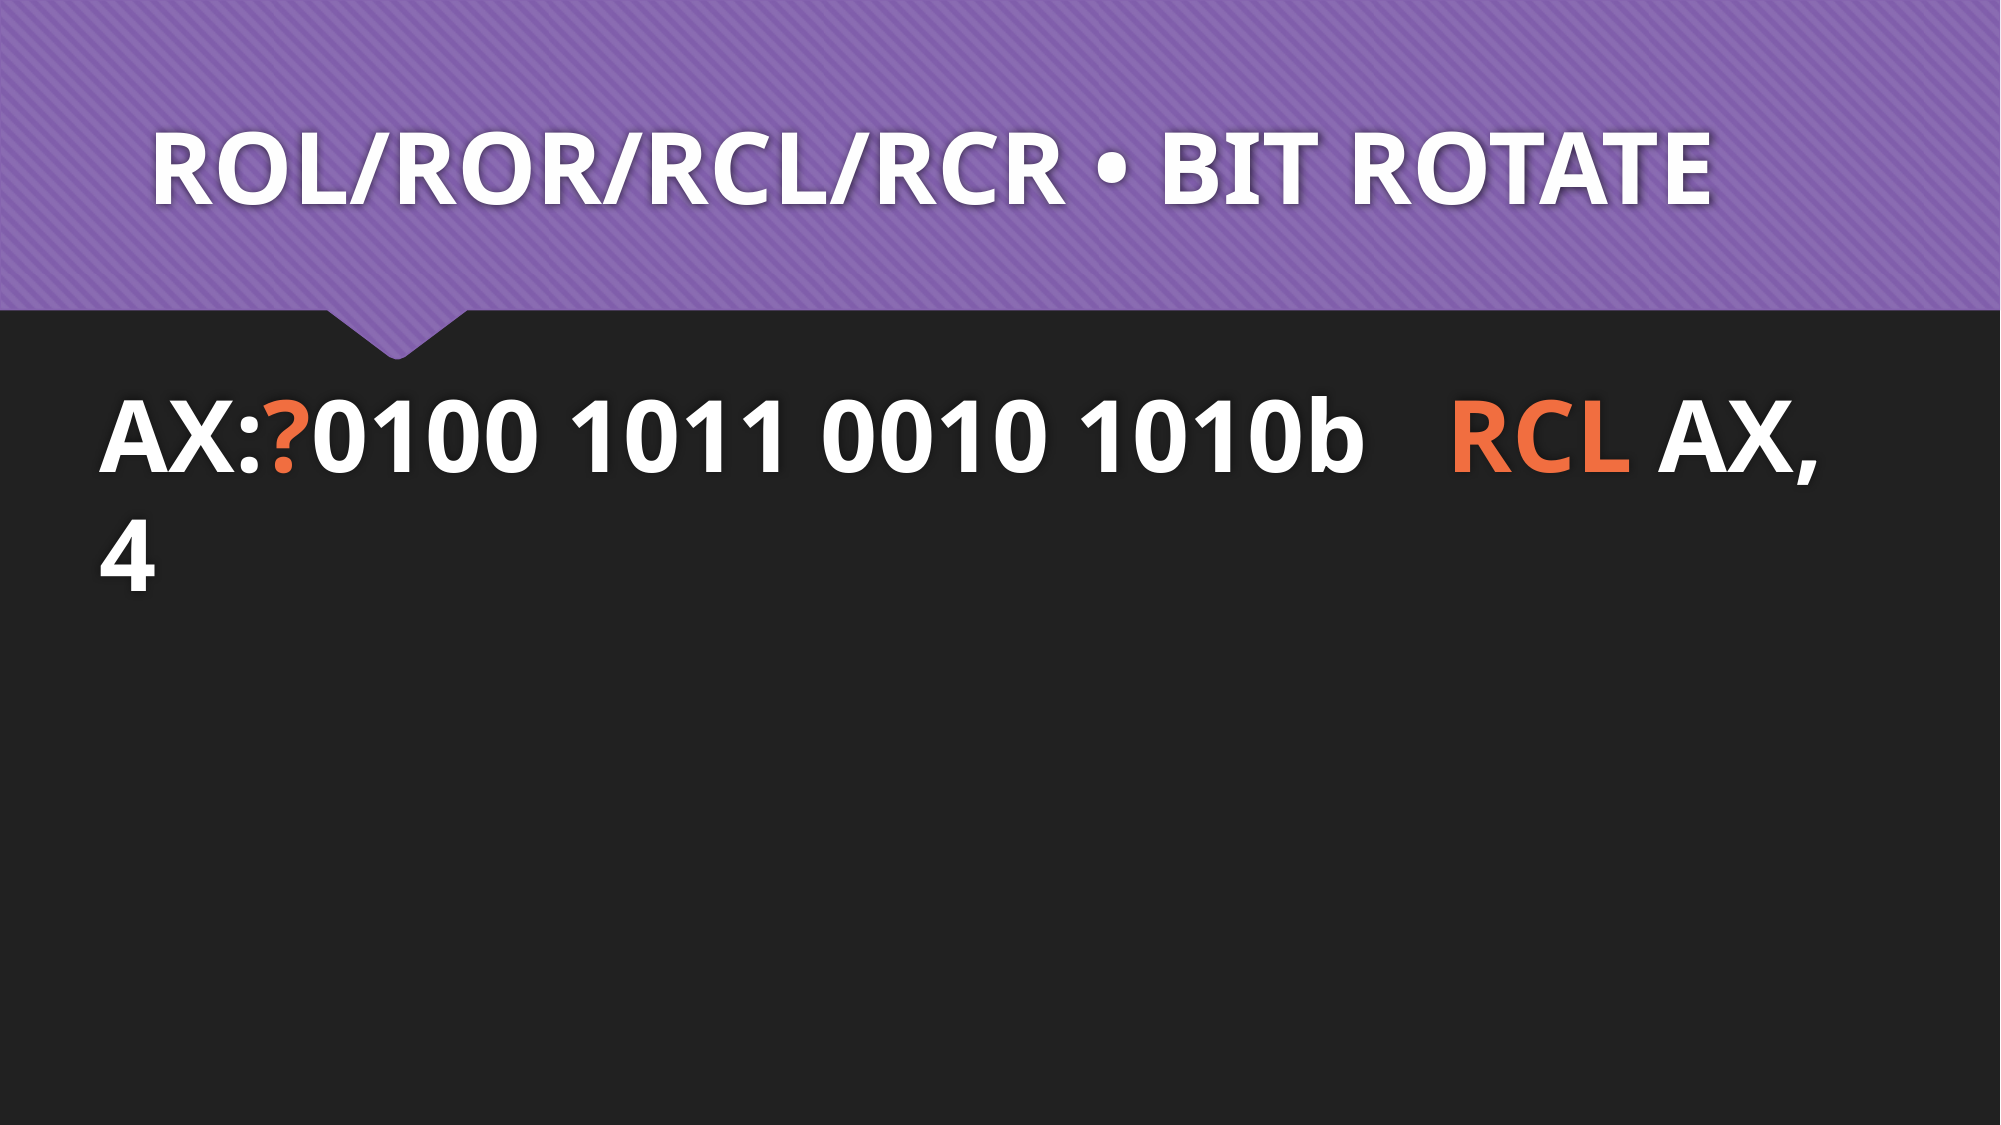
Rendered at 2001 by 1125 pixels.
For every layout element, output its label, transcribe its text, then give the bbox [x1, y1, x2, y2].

title ROL/ROR/RCL/RCR • BIT ROTATE [132, 73, 1868, 233]
list AX:?0100 1011 0010 1010b RCL AX, 4 [84, 364, 1919, 1060]
